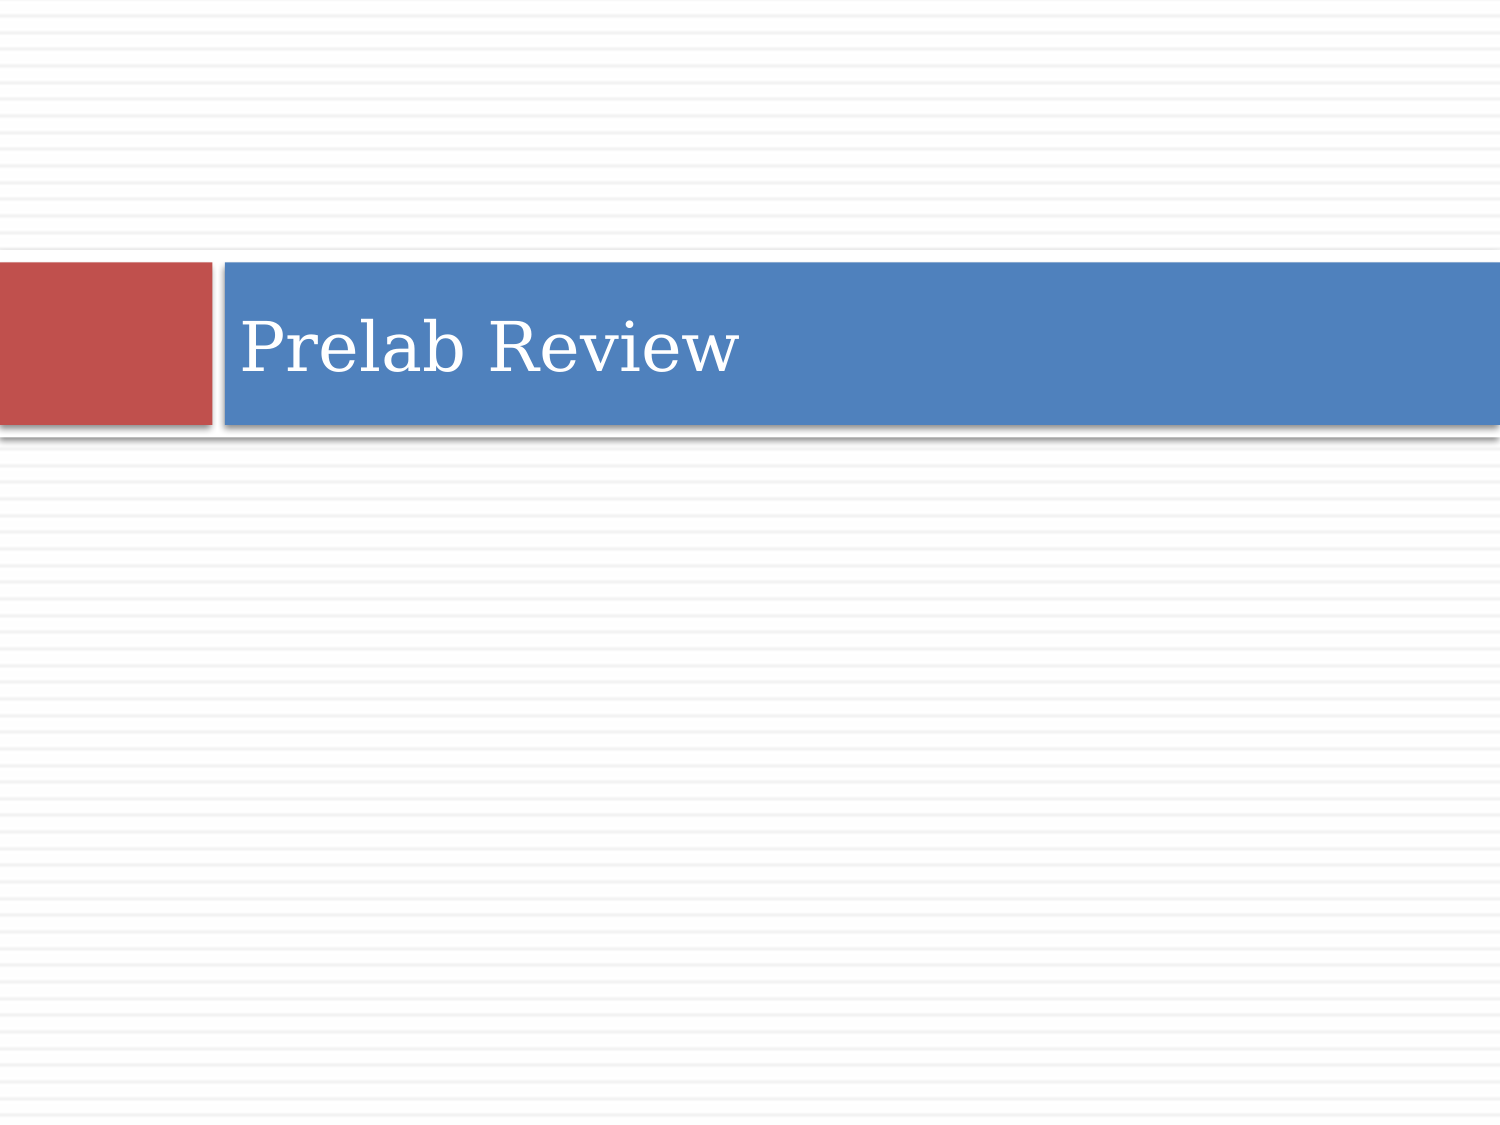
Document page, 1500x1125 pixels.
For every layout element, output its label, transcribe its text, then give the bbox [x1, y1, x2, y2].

title Prelab Review [225, 262, 1475, 425]
